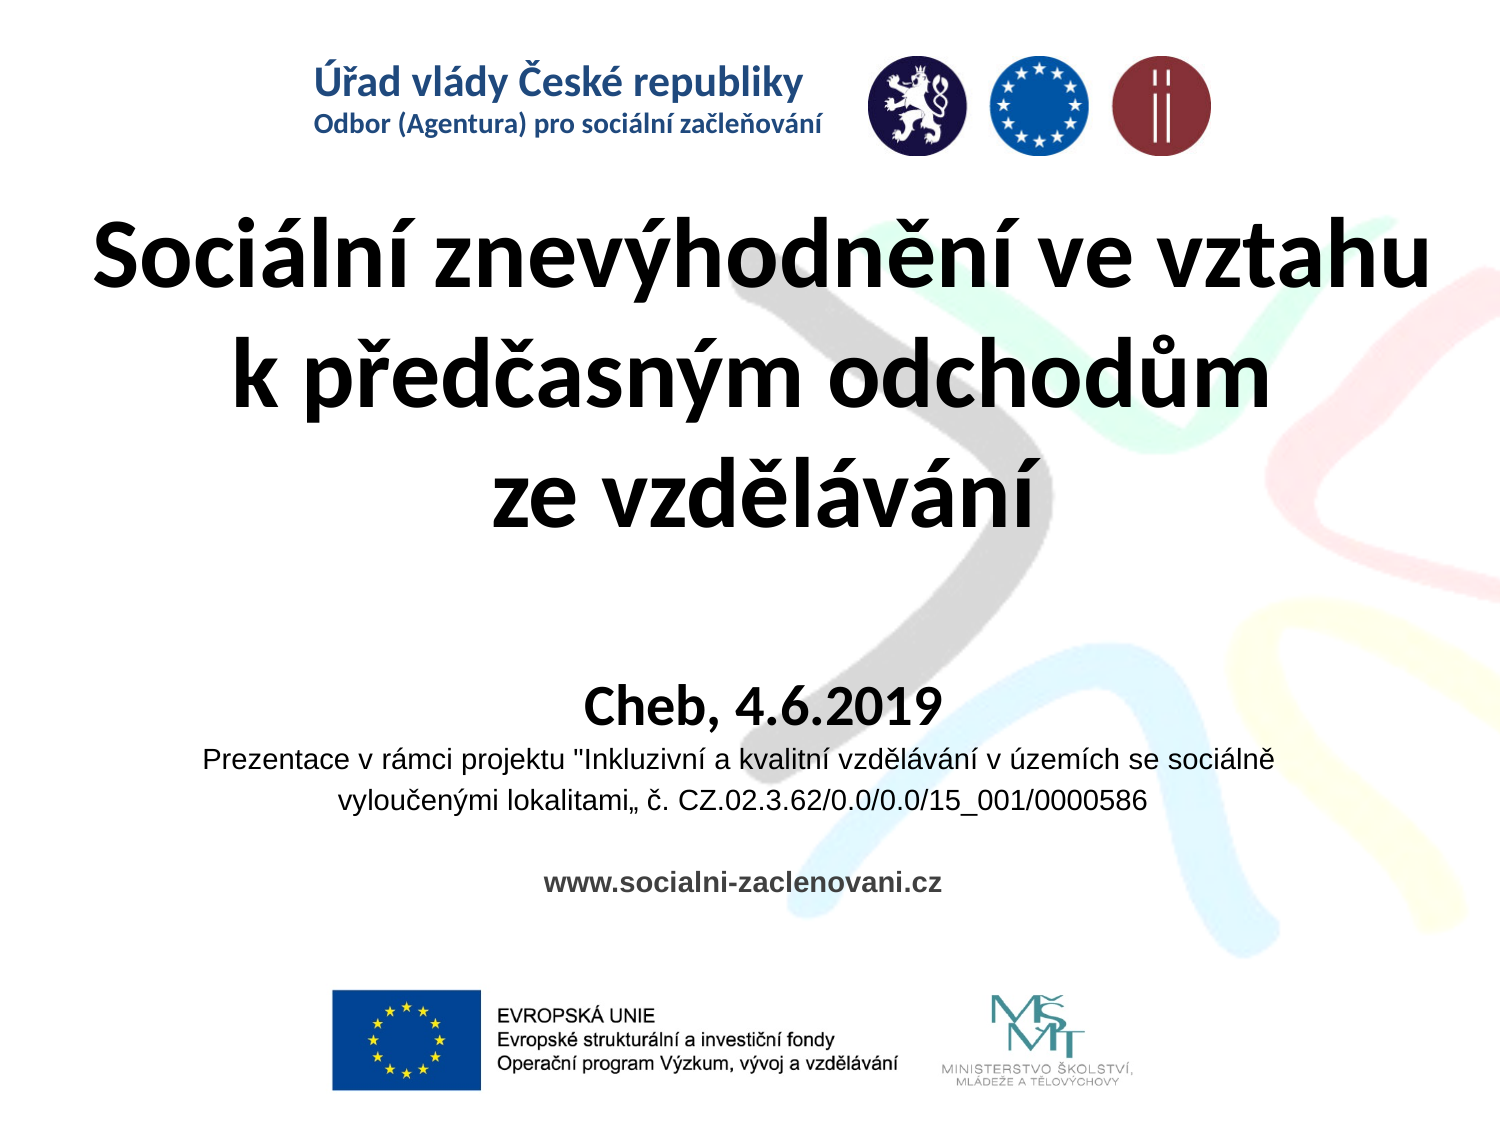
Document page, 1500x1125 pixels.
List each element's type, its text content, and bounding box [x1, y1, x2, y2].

title Sociální znevýhodnění ve vztahu k předčasným odchodům ze vzdělávání Cheb, 4.6.2019 [64, 278, 1463, 646]
text_box Prezentace v rámci projektu "Inkluzivní a kvalitní vzdělávání v územích se sociálně vyloučenými lokalitami„ č. CZ.02.3.62/0.0/0.0/15_001/0000586 www.socialni-zaclenovani.cz [106, 692, 1382, 976]
picture [301, 976, 1153, 1109]
picture [868, 56, 1211, 156]
